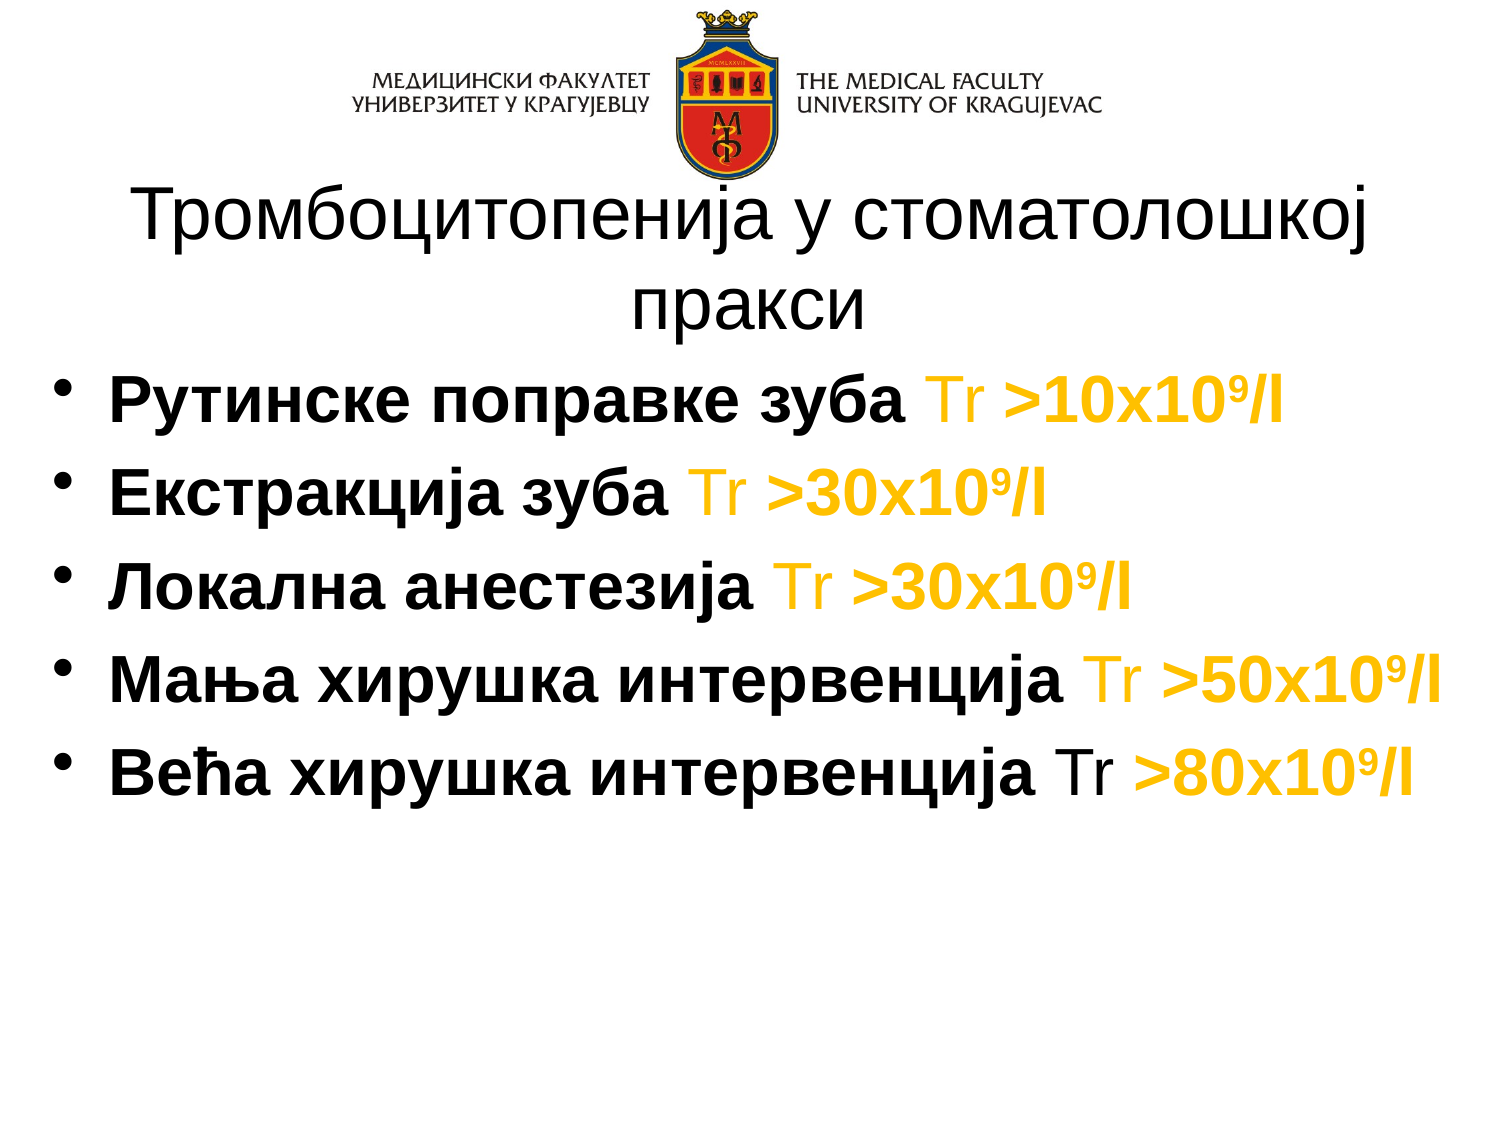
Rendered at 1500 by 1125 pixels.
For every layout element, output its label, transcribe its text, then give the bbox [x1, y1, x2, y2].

title Тромбоцитопенија у стоматолошкој пракси [74, 160, 1425, 348]
picture [328, 0, 1125, 160]
list Рутинске поправке зуба Tr >10x109/l Екстракција зуба Tr >30x109/l Локална анестезија Tr >30x109/l Мања хирушка интервенција Tr >50x109/l Већа хирушка интервенција Tr >80x109/l [36, 348, 1483, 1092]
